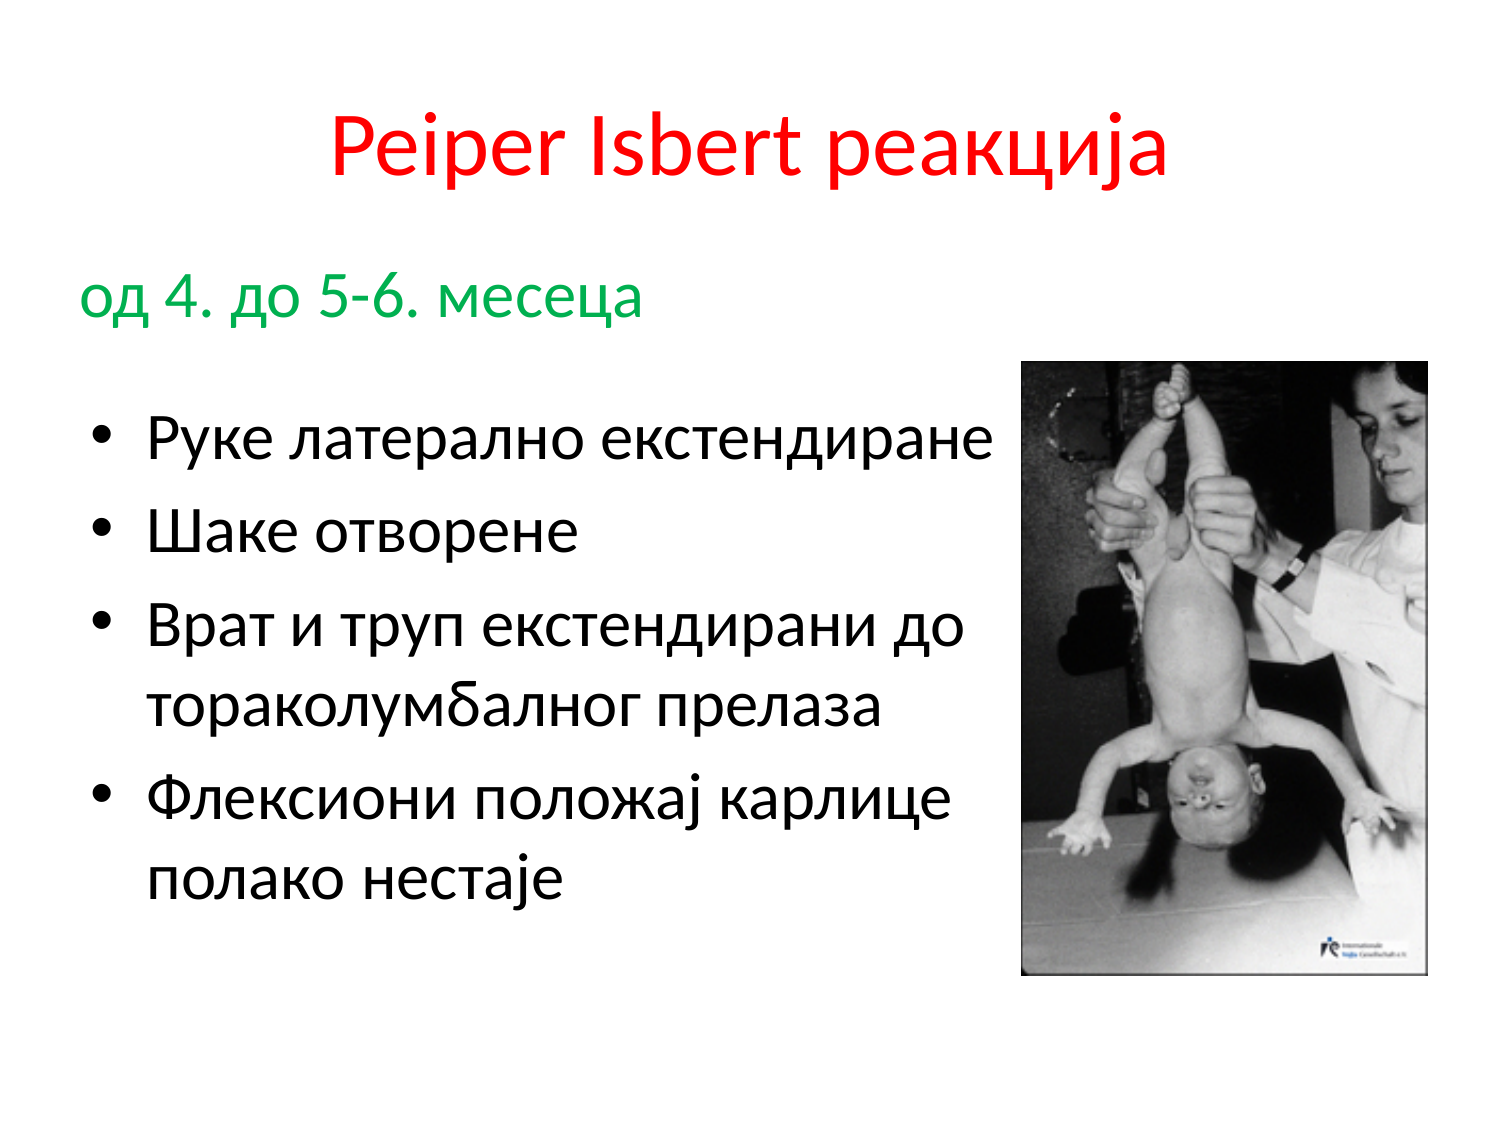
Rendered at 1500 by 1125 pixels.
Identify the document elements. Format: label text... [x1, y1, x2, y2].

text_box од 4. до 5-6. месеца [64, 243, 1376, 339]
list Руке латерално екстендиране Шаке отворене Врат и труп екстендирани до тораколумбалног прелаза Флексиони положај карлице полако нестаје [75, 385, 1176, 1005]
picture [1021, 361, 1428, 977]
title Peiper Isbert реакција [75, 45, 1425, 233]
